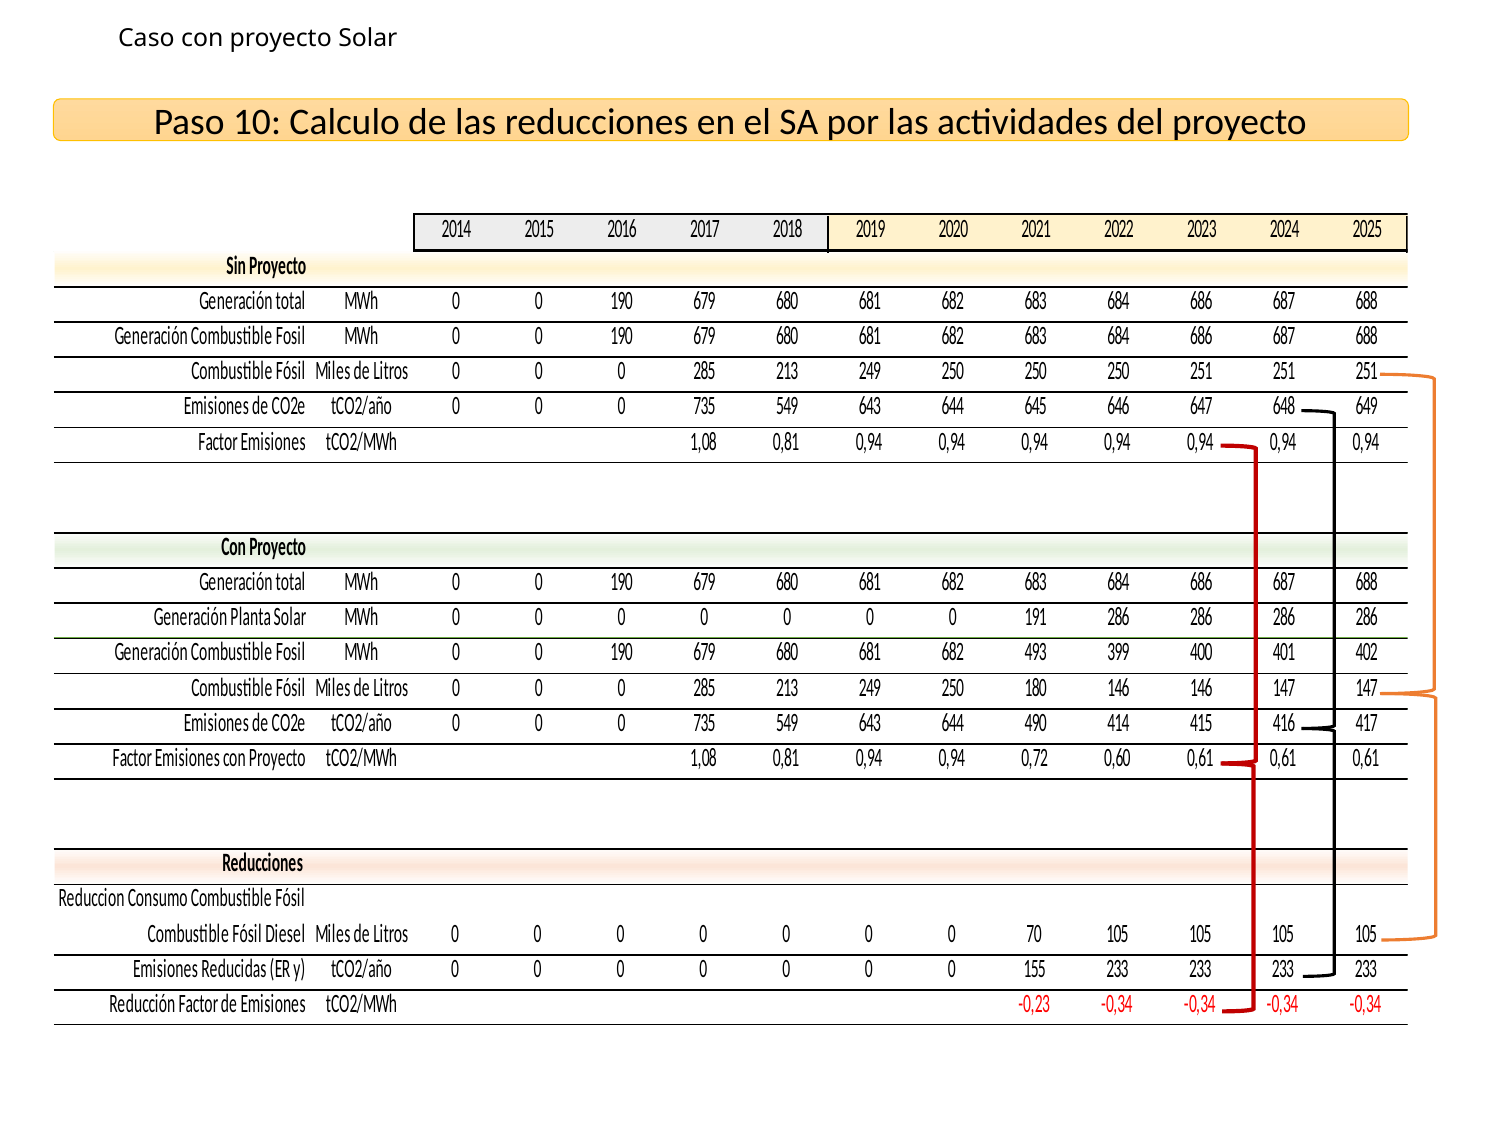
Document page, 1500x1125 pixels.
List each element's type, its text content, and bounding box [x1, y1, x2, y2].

title Caso con proyecto Solar [103, 18, 1397, 60]
text_box [1409, 692, 1438, 941]
text_box [1409, 373, 1436, 693]
picture [53, 213, 1409, 1026]
text_box Paso 10: Calculo de las reducciones en el SA por las actividades del proyecto [52, 98, 1410, 142]
